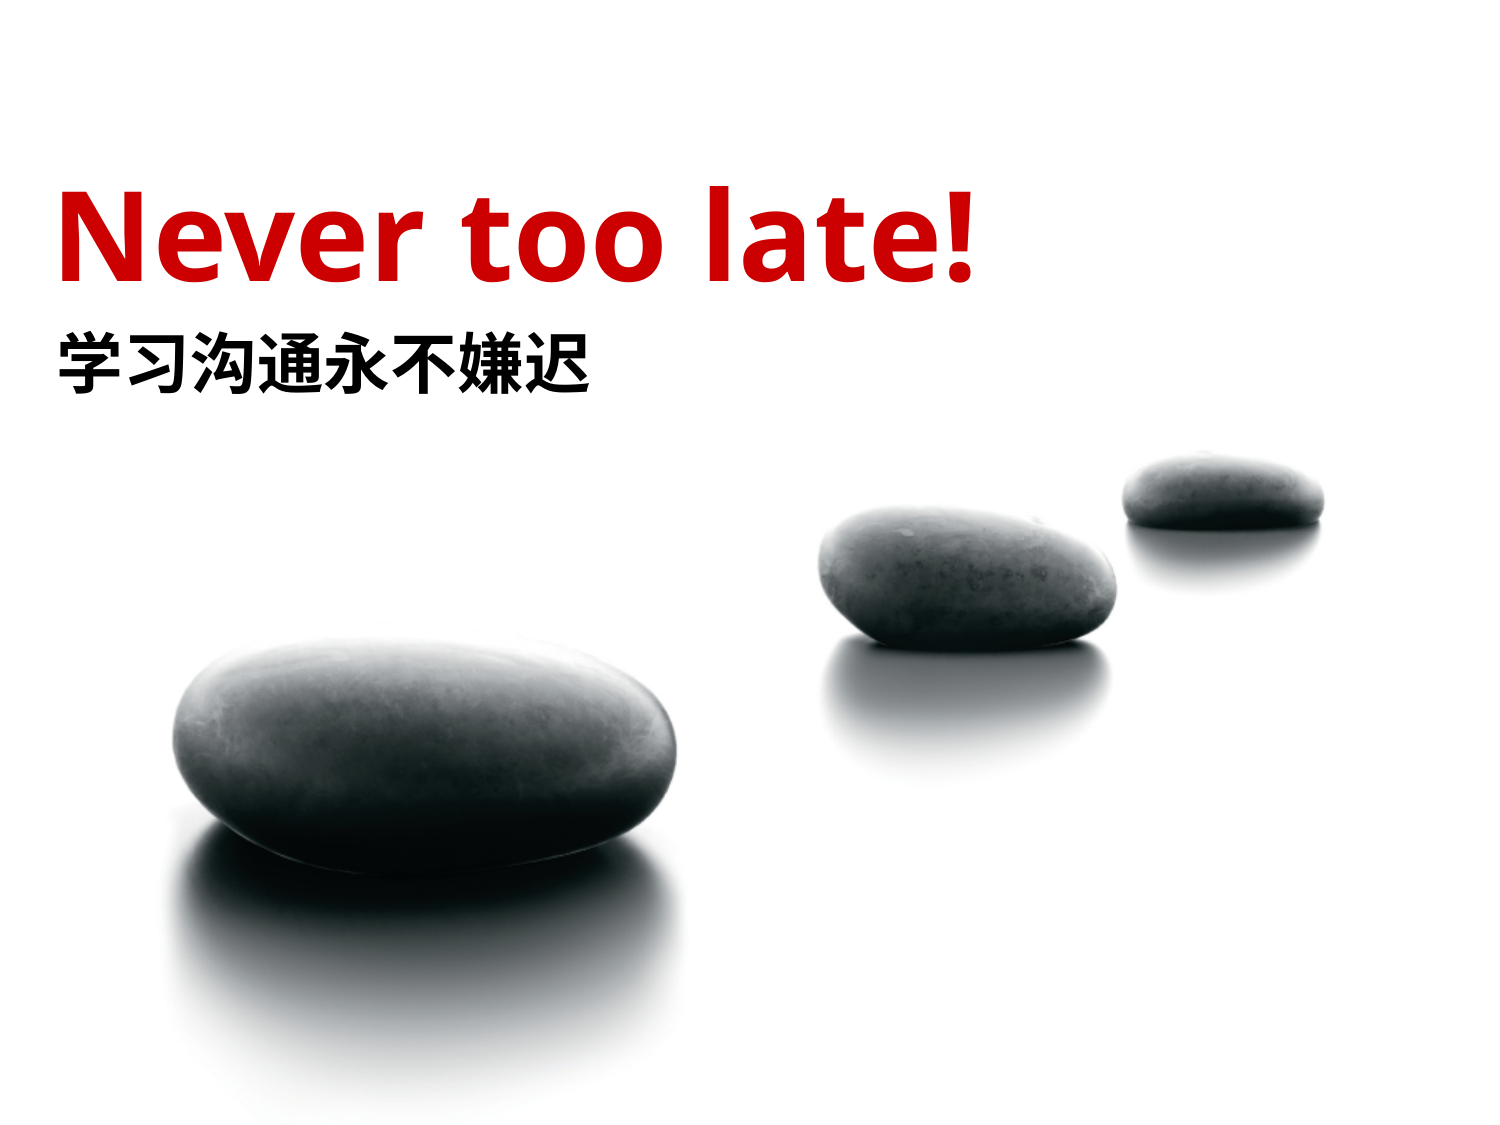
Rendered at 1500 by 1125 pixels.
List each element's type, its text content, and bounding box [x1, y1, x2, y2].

text_box Never too late! [36, 148, 1053, 303]
picture [0, 304, 1500, 1125]
